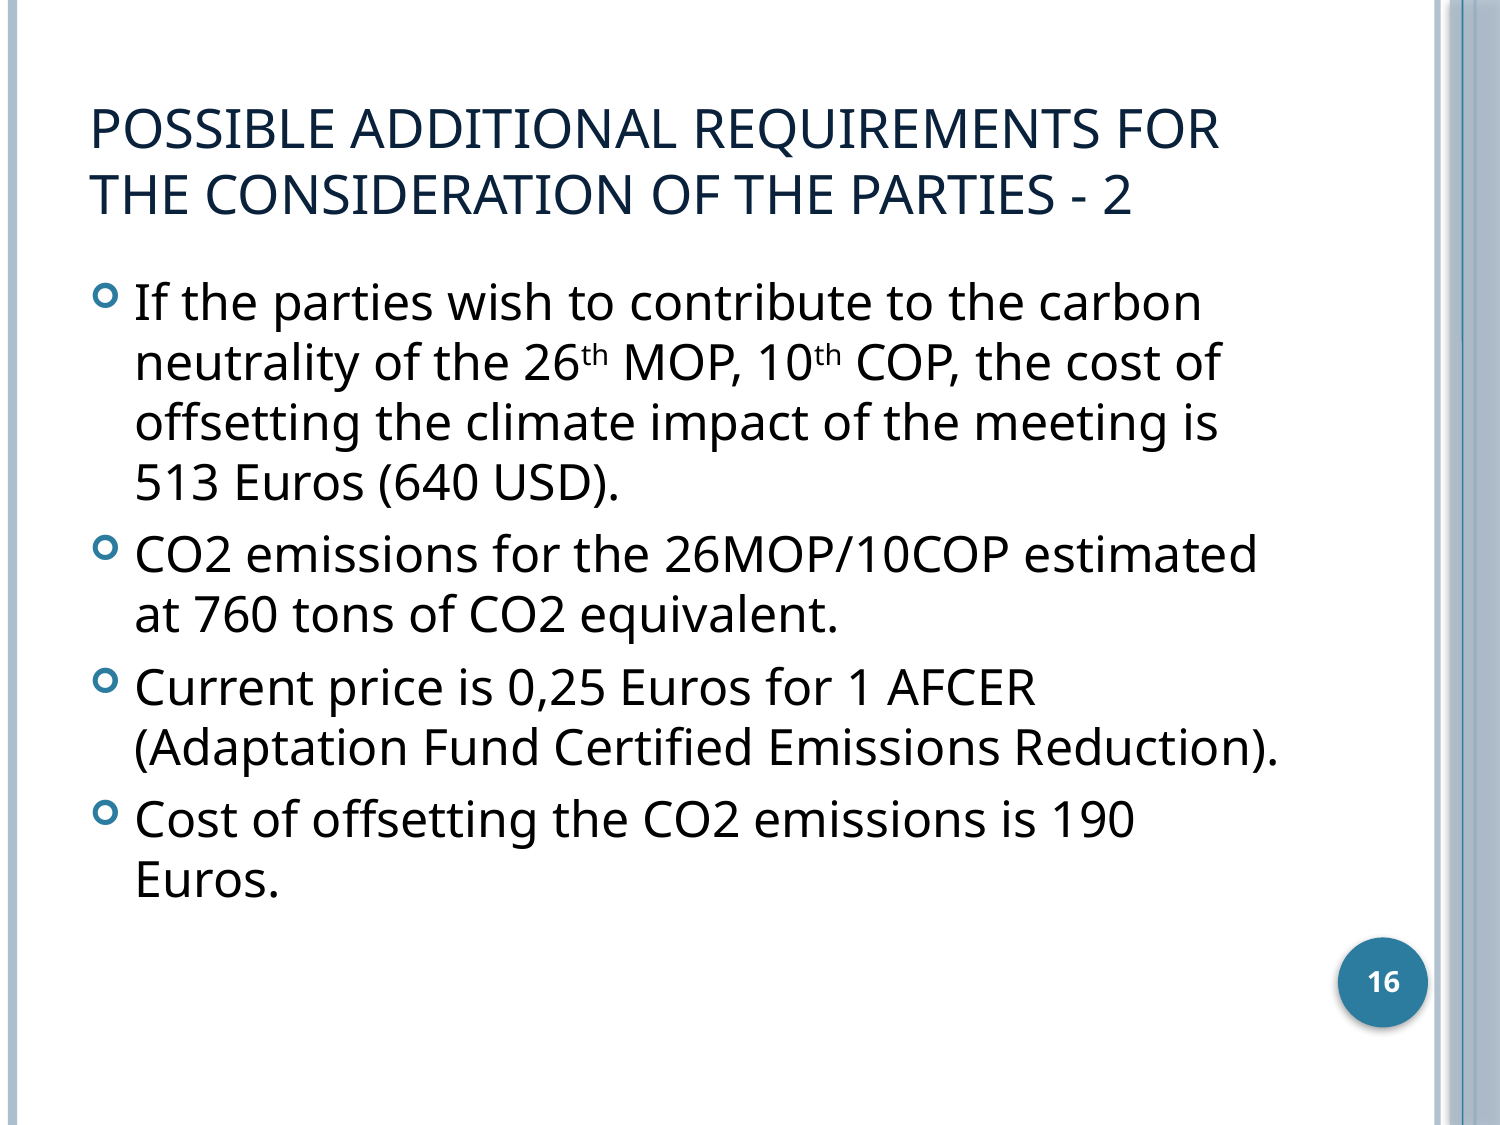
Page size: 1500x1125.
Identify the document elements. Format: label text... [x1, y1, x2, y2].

list If the parties wish to contribute to the carbon neutrality of the 26th MOP, 10th COP, the cost of offsetting the climate impact of the meeting is 513 Euros (640 USD). CO2 emissions for the 26MOP/10COP estimated at 760 tons of CO2 equivalent. Current price is 0,25 Euros for 1 AFCER (Adaptation Fund Certified Emissions Reduction). Cost of offsetting the CO2 emissions is 190 Euros. [75, 262, 1300, 1062]
slide_number 16 [1333, 940, 1434, 1027]
title Possible Additional Requirements for the Consideration of the Parties - 2 [75, 45, 1300, 233]
